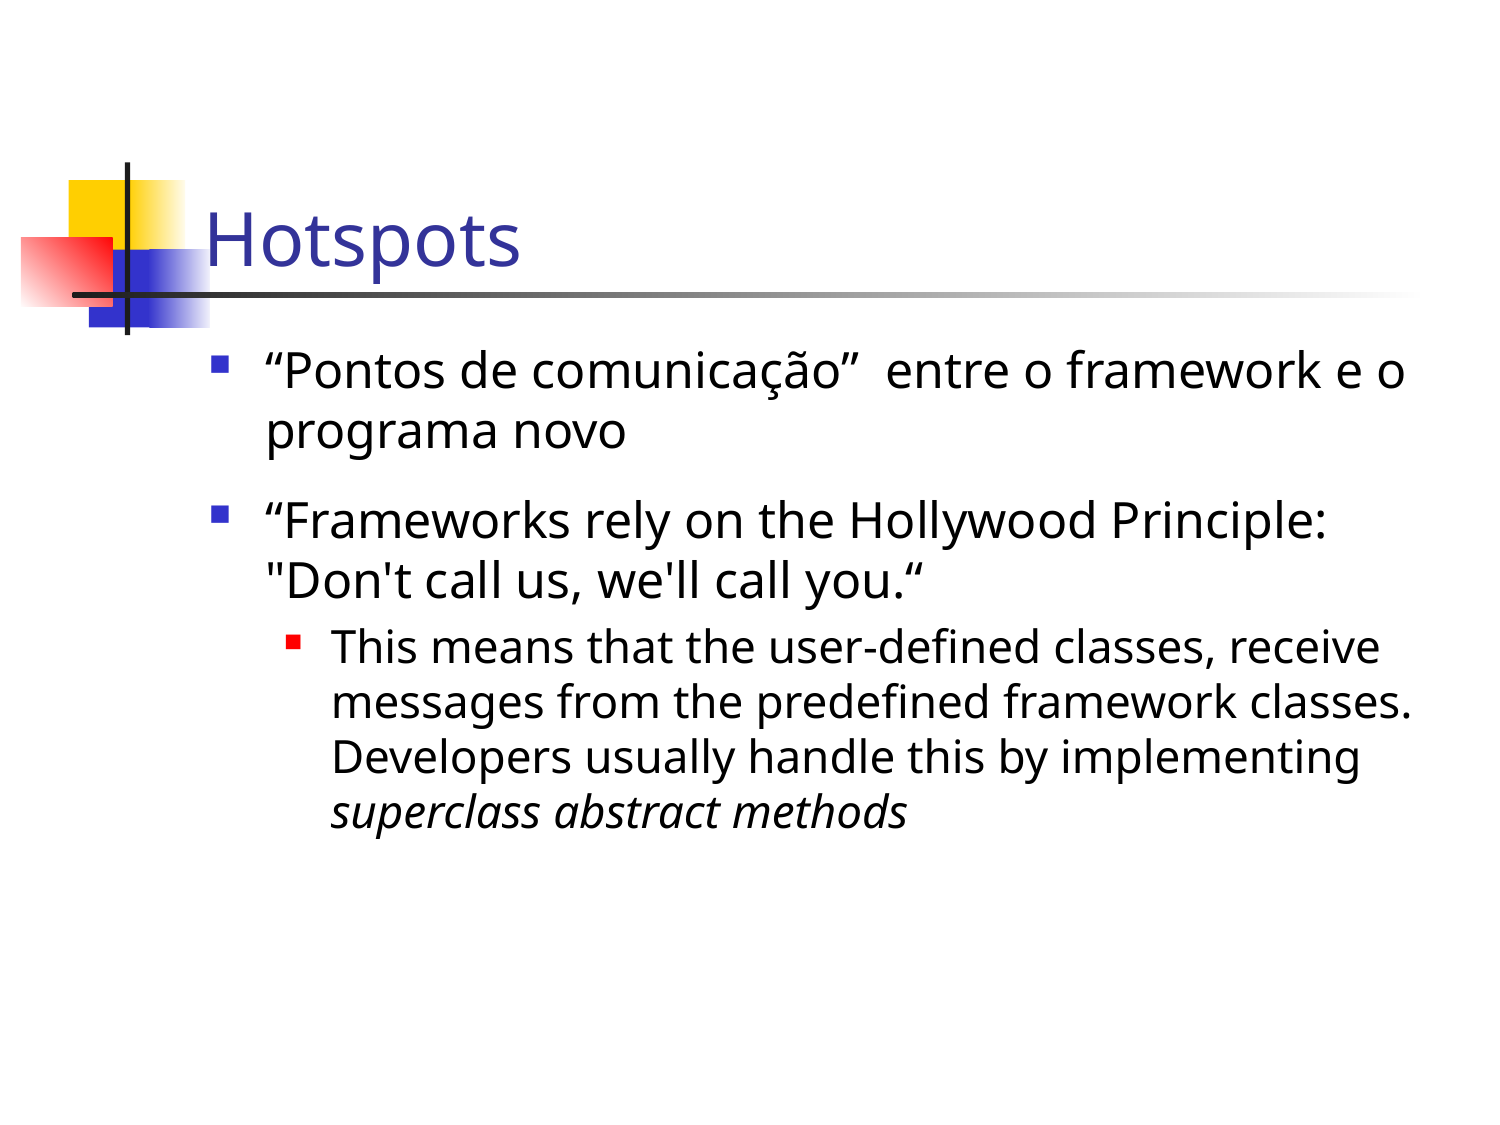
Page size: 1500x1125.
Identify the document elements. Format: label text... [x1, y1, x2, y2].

title Hotspots [188, 101, 1468, 289]
list “Pontos de comunicação” entre o framework e o programa novo “Frameworks rely on the Hollywood Principle: "Don't call us, we'll call you.“ This means that the user-defined classes, receive messages from the predefined framework classes. Developers usually handle this by implementing superclass abstract methods [193, 331, 1469, 1006]
